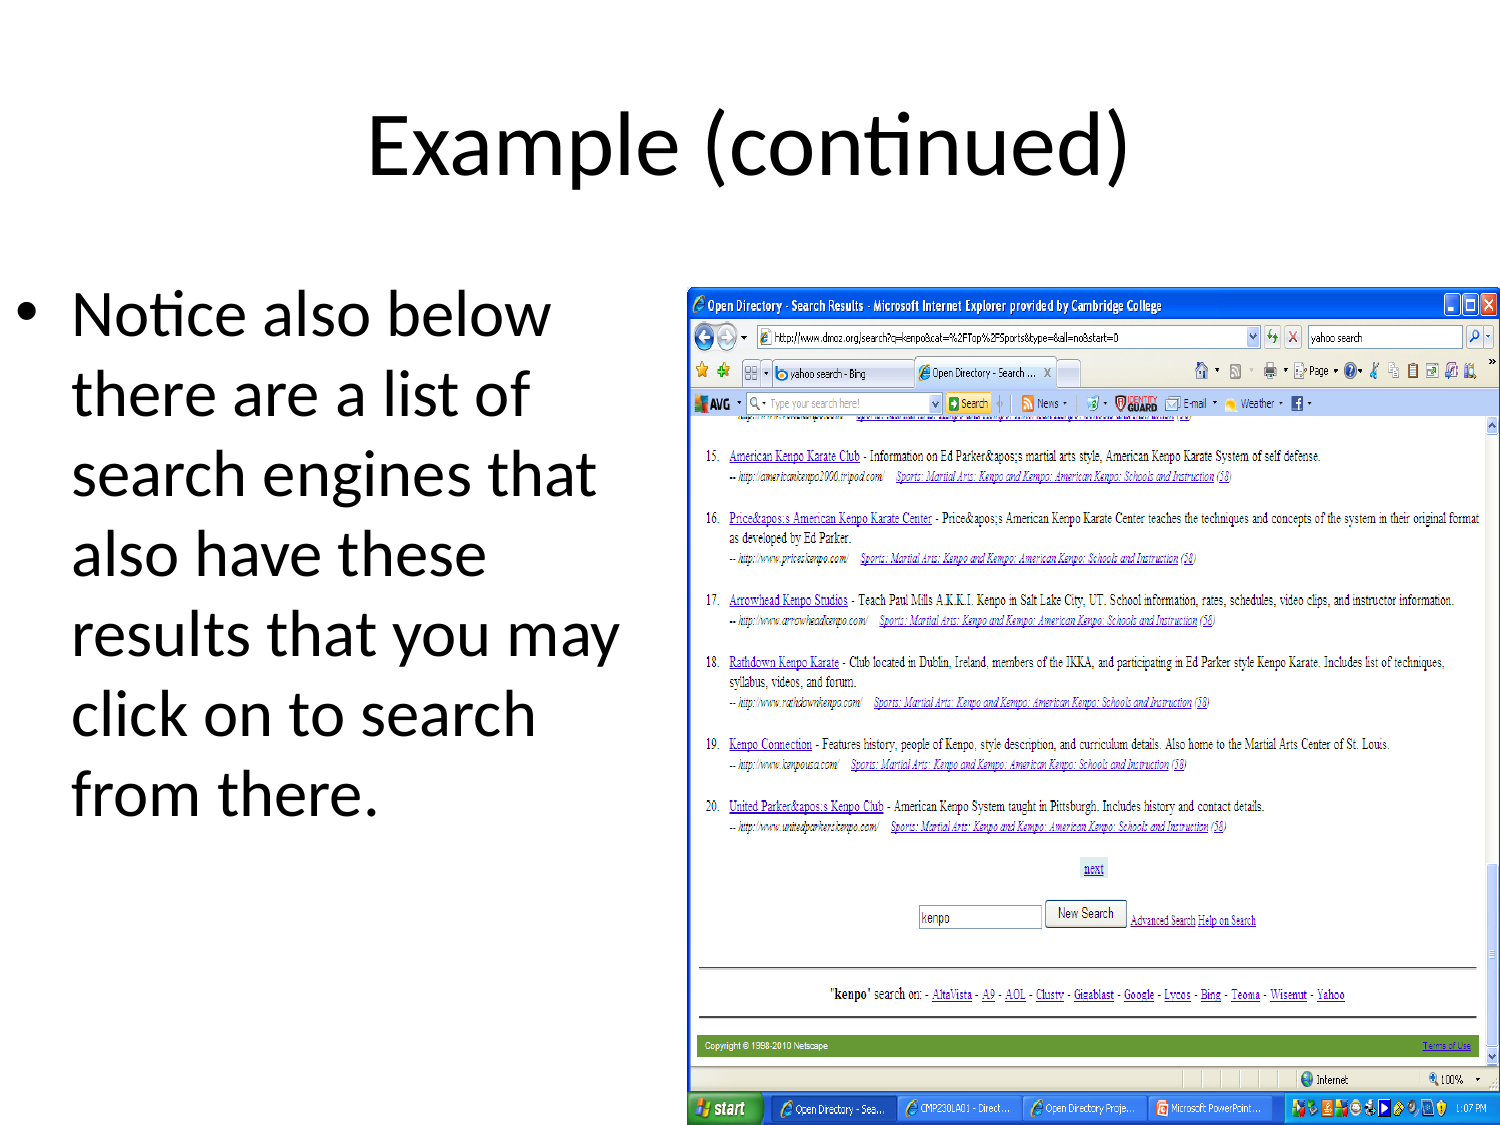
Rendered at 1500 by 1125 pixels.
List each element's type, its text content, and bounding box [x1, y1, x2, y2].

list Notice also below there are a list of search engines that also have these results that you may click on to search from there. [0, 262, 675, 1125]
title Example (continued) [75, 45, 1425, 233]
picture [687, 287, 1500, 1125]
